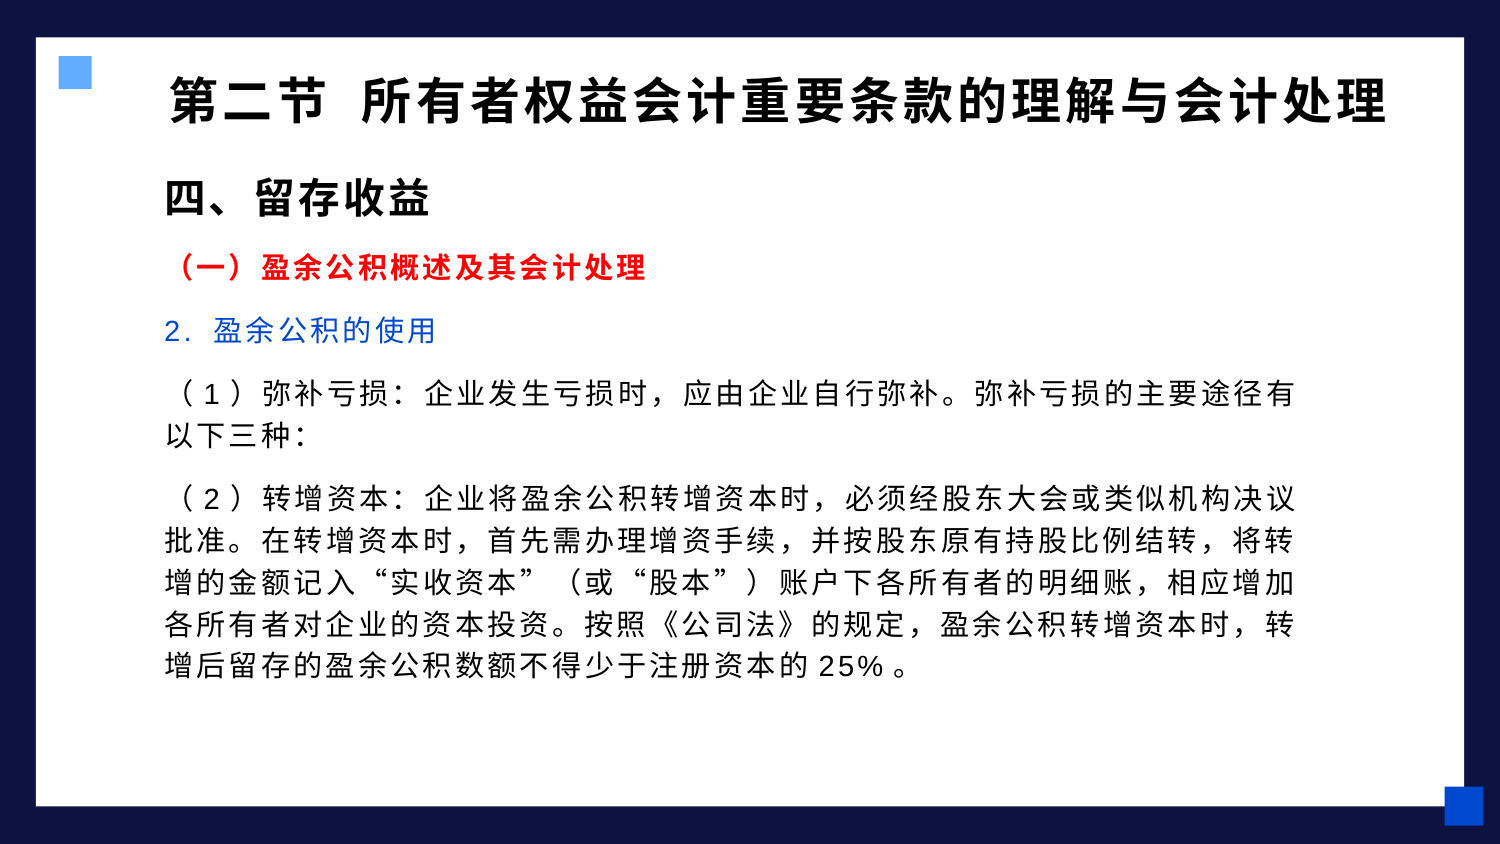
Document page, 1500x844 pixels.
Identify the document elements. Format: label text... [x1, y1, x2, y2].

list 四、留存收益 （一）盈余公积概述及其会计处理 2. 盈余公积的使用 （1）弥补亏损：企业发生亏损时，应由企业自行弥补。弥补亏损的主要途径有以下三种： （2）转增资本：企业将盈余公积转增资本时，必须经股东大会或类似机构决议批准。在转增资本时，首先需办理增资手续，并按股东原有持股比例结转，将转增的金额记入“实收资本”（或“股本”）账户下各所有者的明细账，相应增加各所有者对企业的资本投资。按照《公司法》的规定，盈余公积转增资本时，转增后留存的盈余公积数额不得少于注册资本的25%。 [147, 161, 1333, 587]
title 第二节 所有者权益会计重要条款的理解与会计处理 [141, 48, 1411, 139]
